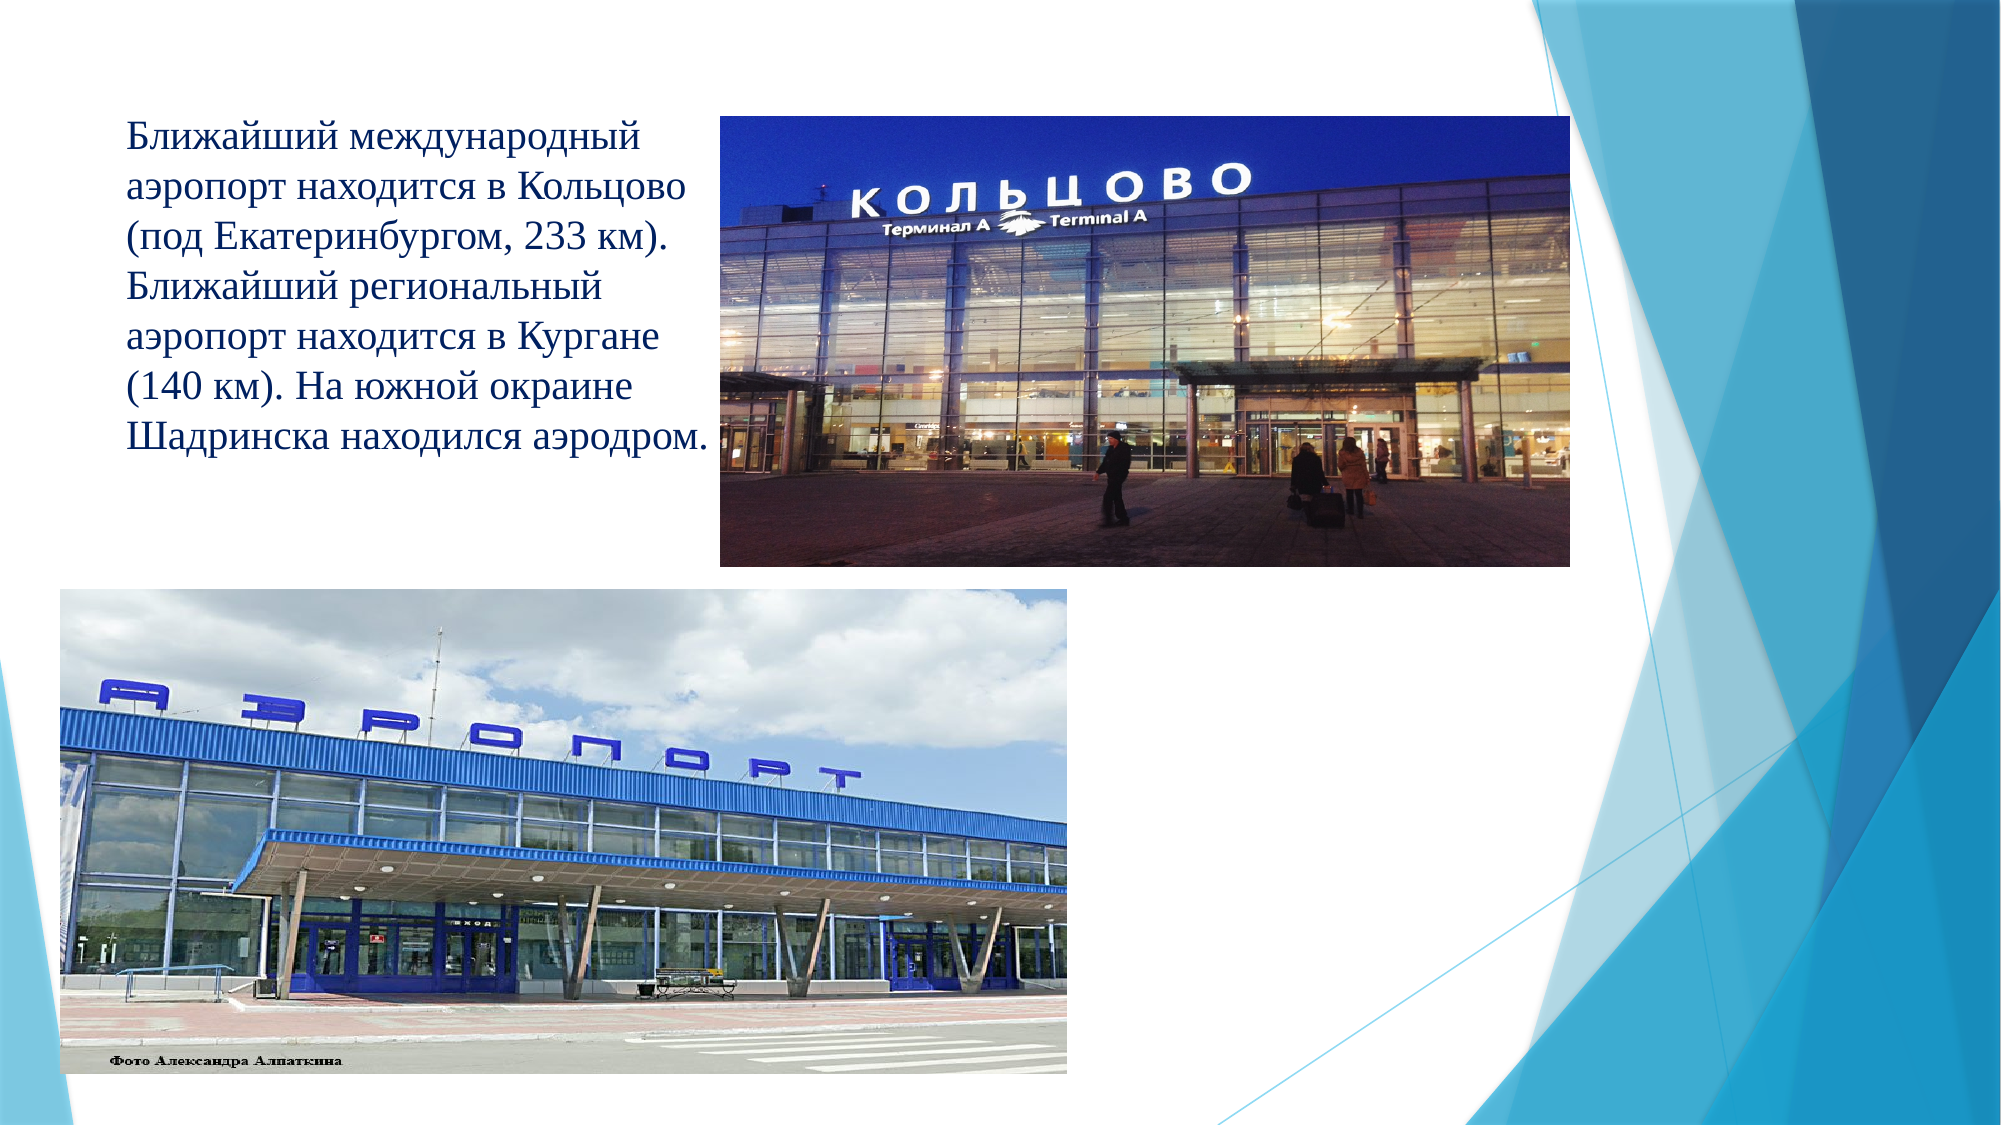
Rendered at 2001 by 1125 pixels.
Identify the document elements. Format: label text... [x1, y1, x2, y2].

title Ближайший международный аэропорт находится в Кольцово (под Екатеринбургом, 233 км). Ближайший региональный аэропорт находится в Кургане (140 км). На южной окраине Шадринска находился аэродром. [111, 99, 746, 588]
picture [59, 588, 1068, 1075]
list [719, 115, 1571, 567]
